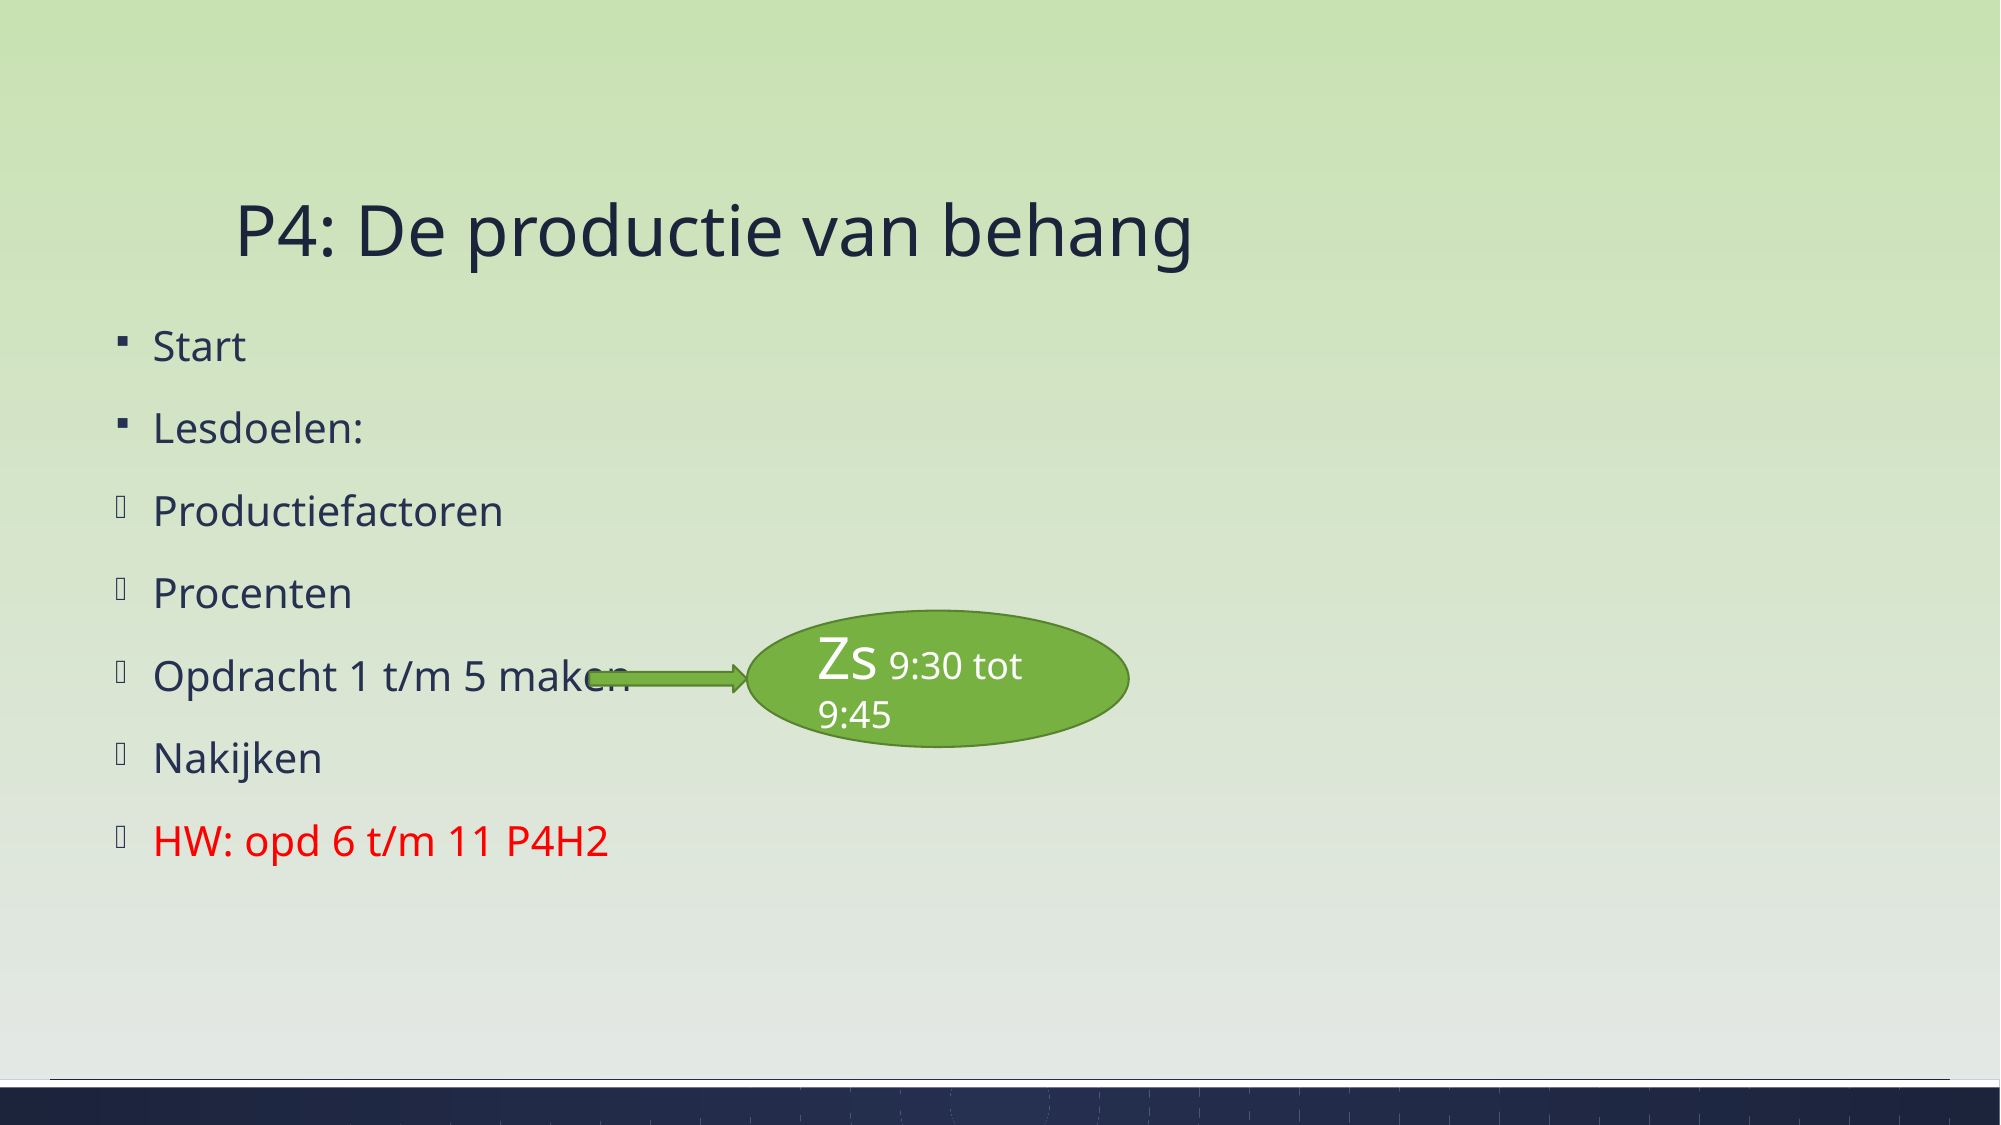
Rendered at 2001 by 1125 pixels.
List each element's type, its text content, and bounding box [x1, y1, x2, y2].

list Start Lesdoelen: Productiefactoren Procenten Opdracht 1 t/m 5 maken Nakijken HW: opd 6 t/m 11 P4H2 [92, 318, 1653, 996]
title P4: De productie van behang [219, 76, 1780, 279]
text_box [588, 664, 748, 694]
text_box Zs 9:30 tot 9:45 [746, 609, 1130, 749]
